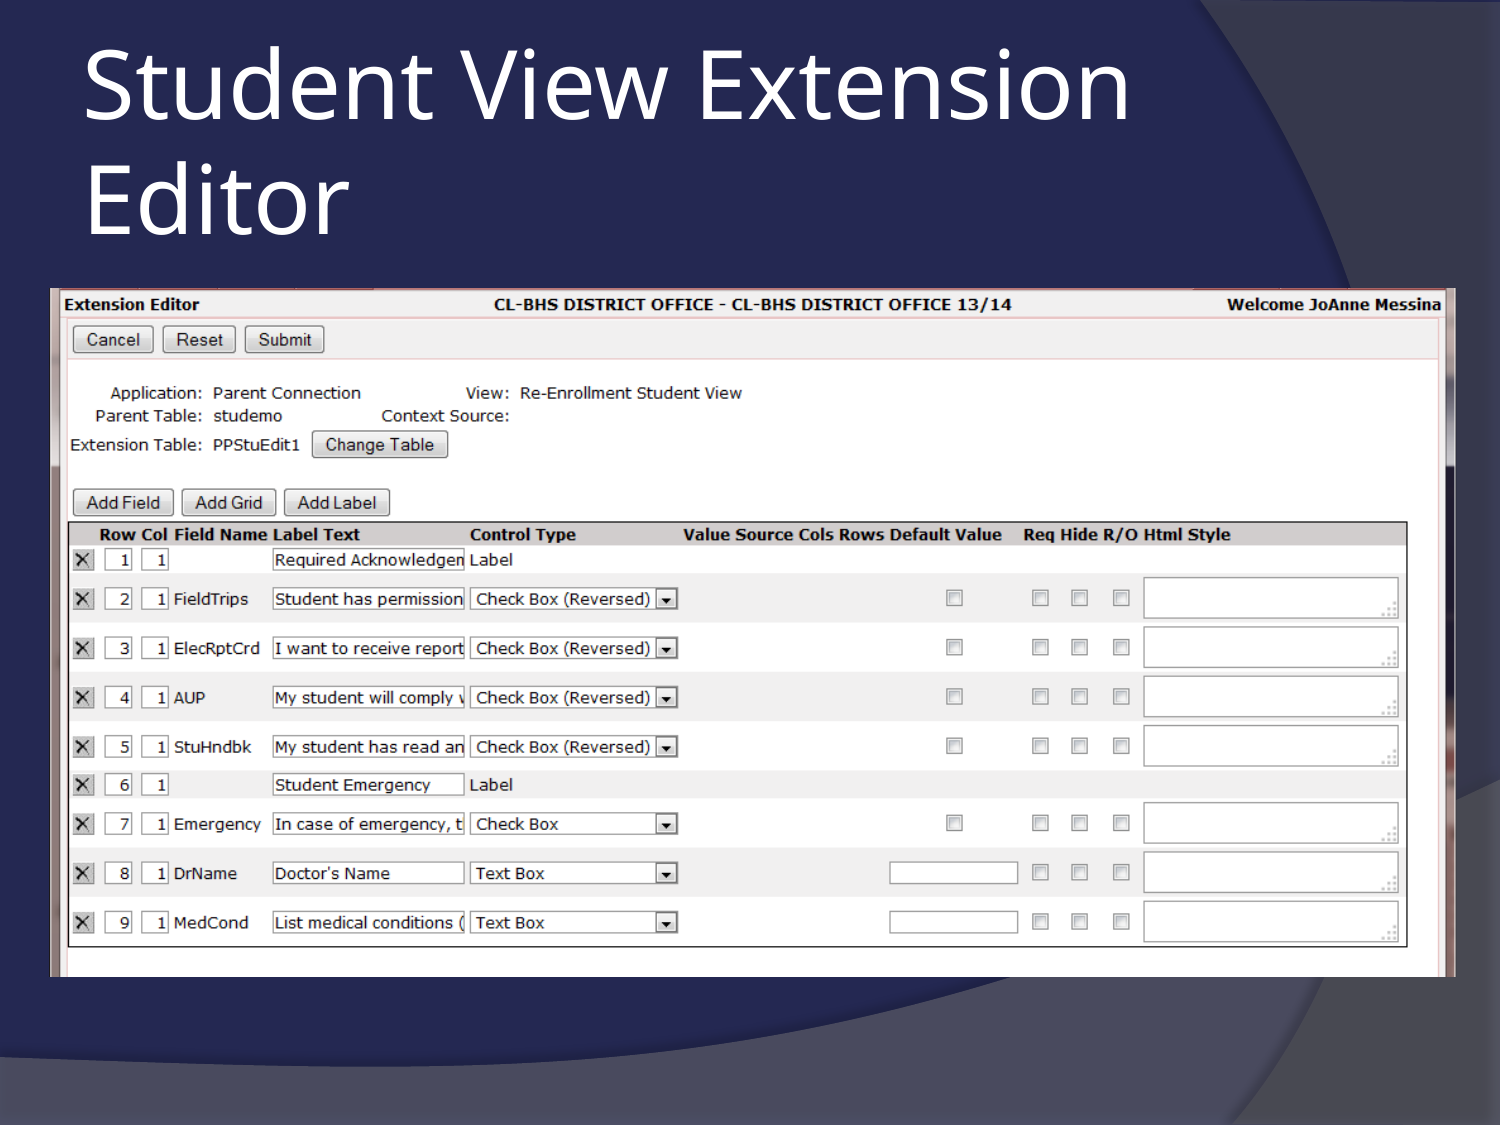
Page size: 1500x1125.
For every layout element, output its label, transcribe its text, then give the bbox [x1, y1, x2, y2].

picture [48, 288, 1457, 977]
title Student View Extension Editor [75, 45, 1316, 233]
